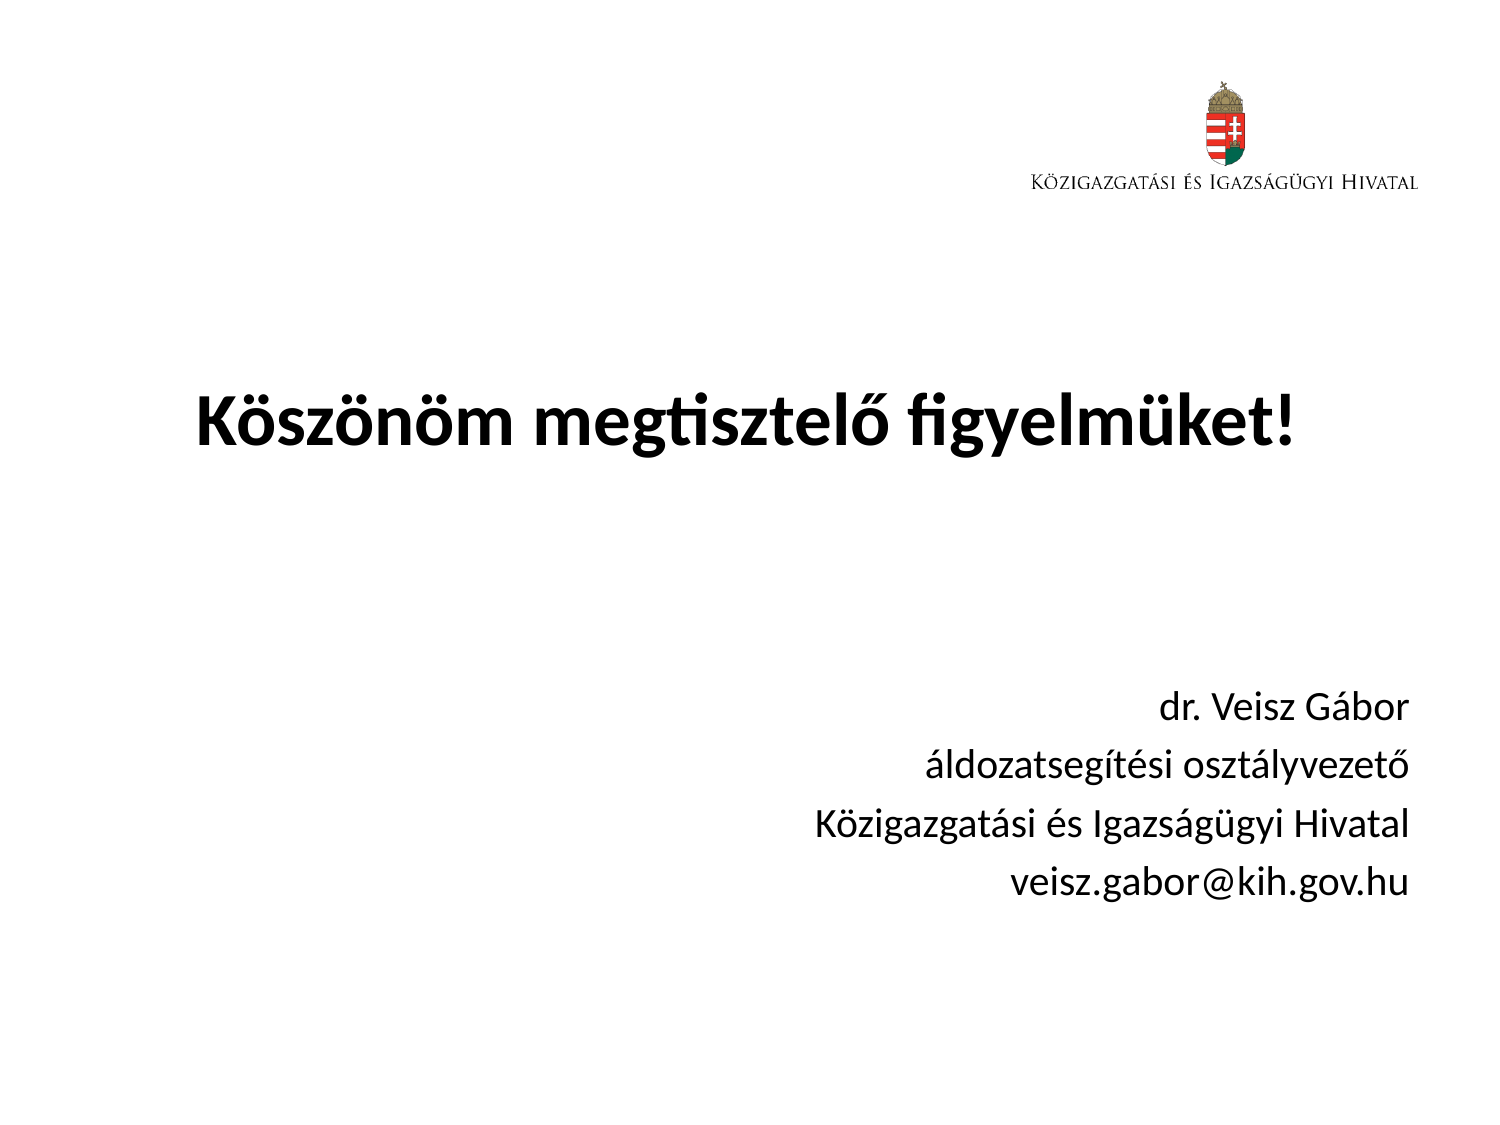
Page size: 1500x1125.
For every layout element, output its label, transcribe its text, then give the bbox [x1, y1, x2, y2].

picture [1031, 81, 1418, 189]
list Köszönöm megtisztelő figyelmüket! dr. Veisz Gábor áldozatsegítési osztályvezető Közigazgatási és Igazságügyi Hivatal veisz.gabor@kih.gov.hu [70, 292, 1425, 985]
